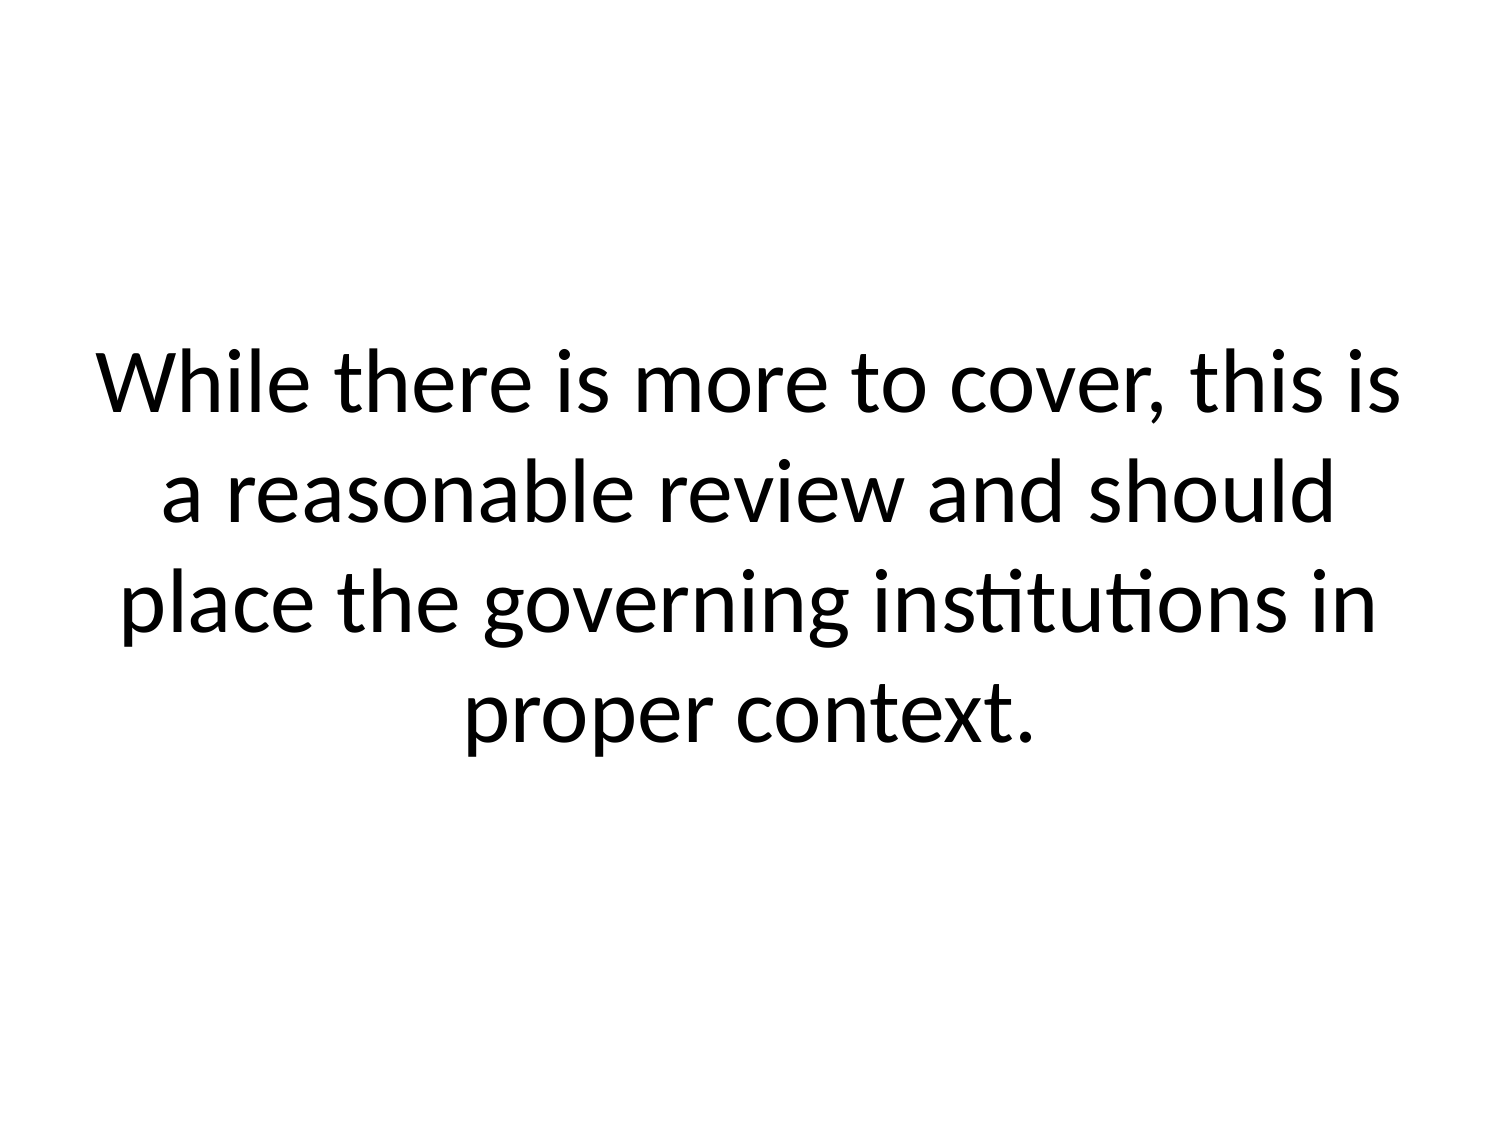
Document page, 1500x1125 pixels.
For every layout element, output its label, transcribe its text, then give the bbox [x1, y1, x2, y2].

title While there is more to cover, this is a reasonable review and should place the governing institutions in proper context. [74, 44, 1426, 1038]
